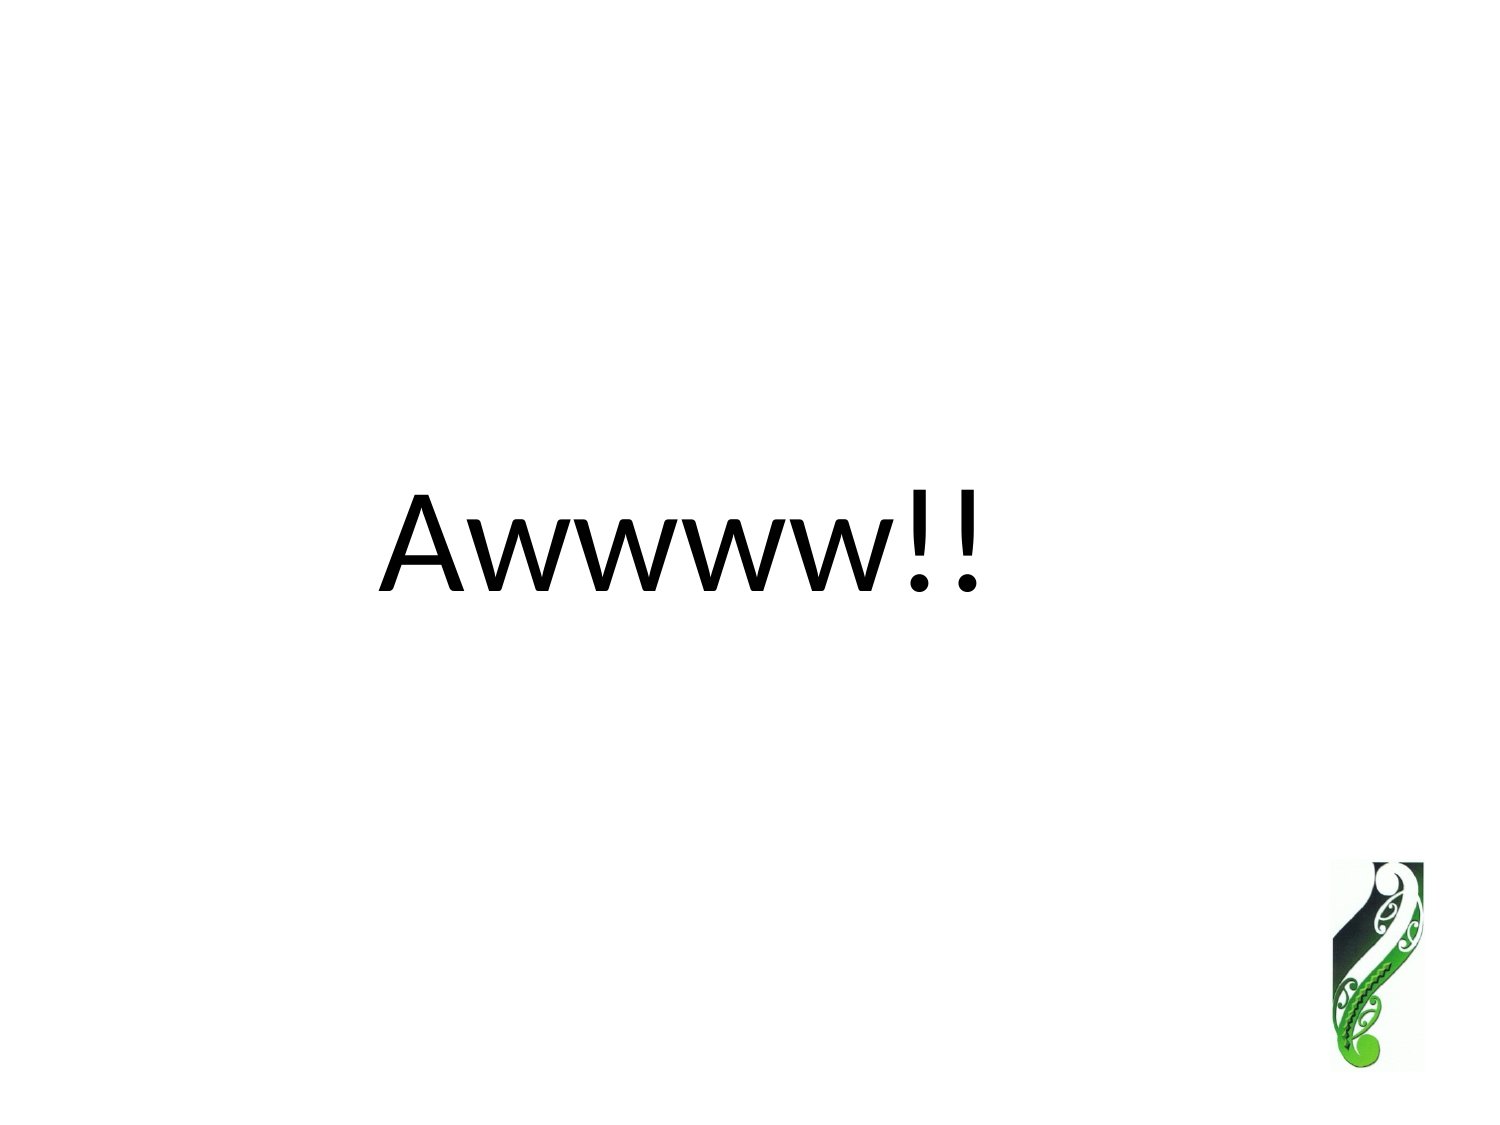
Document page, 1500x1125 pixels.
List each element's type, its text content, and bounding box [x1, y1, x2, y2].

text_box Awwww!! [363, 433, 1009, 629]
picture [1330, 859, 1426, 1073]
